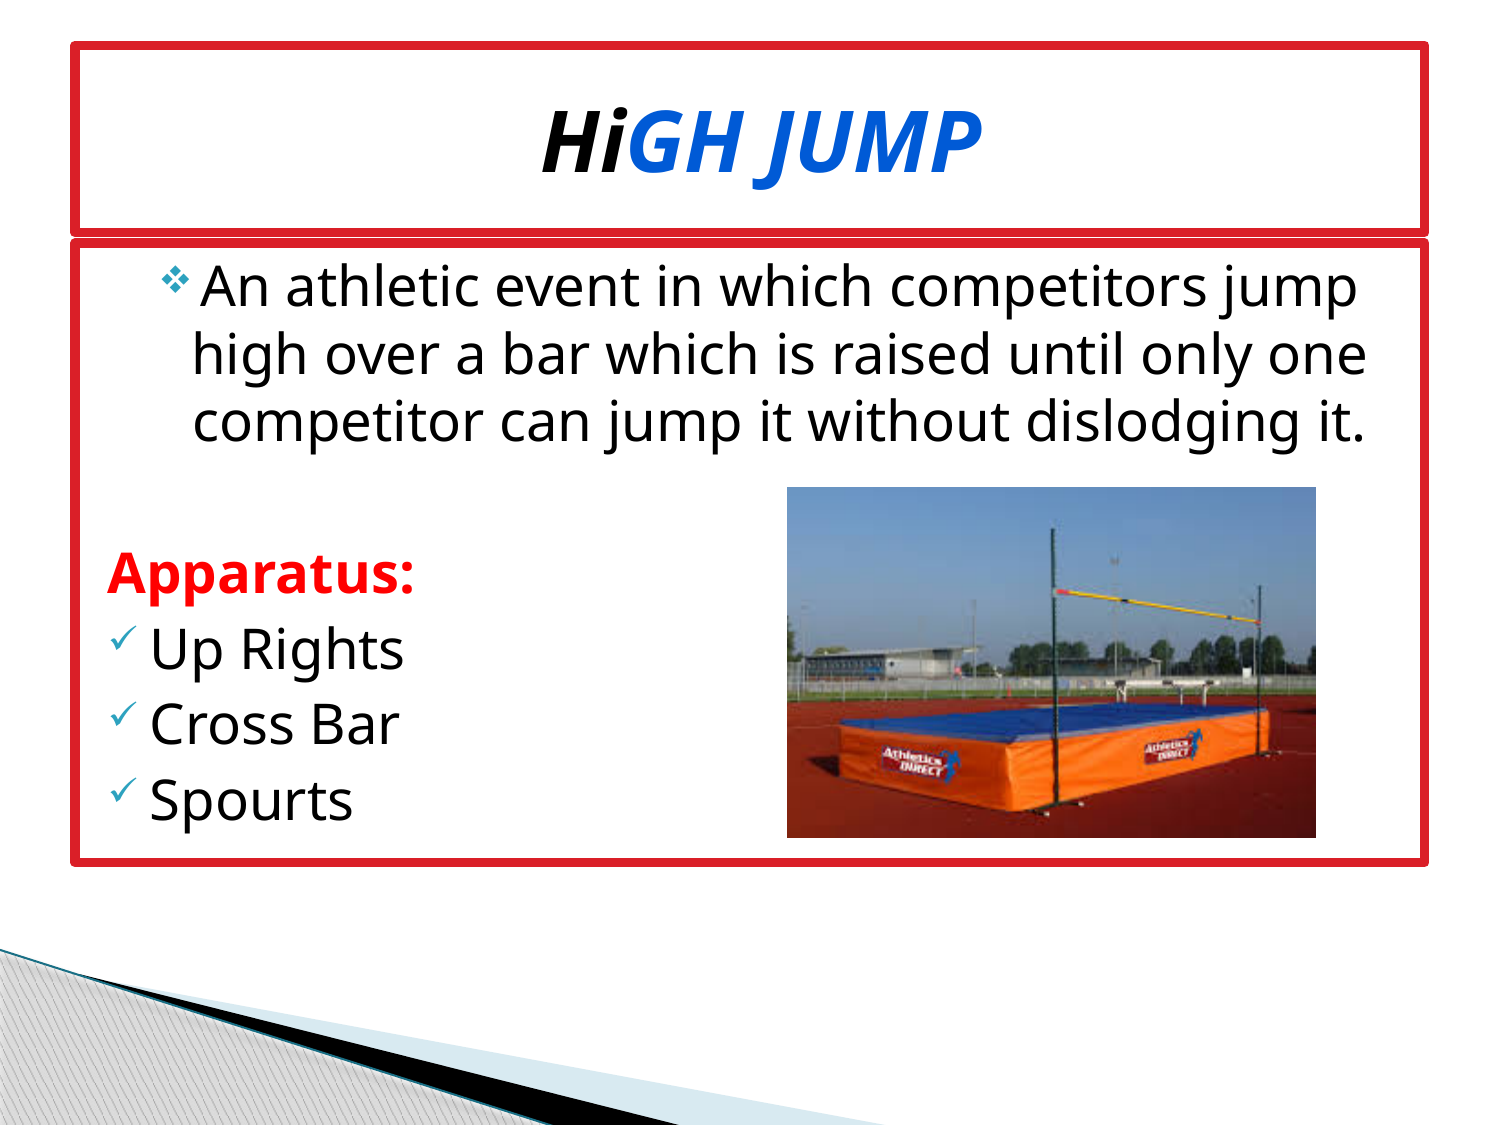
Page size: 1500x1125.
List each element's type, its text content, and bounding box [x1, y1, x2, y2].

picture [787, 487, 1316, 838]
title High Jump [70, 41, 1429, 237]
list An athletic event in which competitors jump high over a bar which is raised until only one competitor can jump it without dislodging it. Apparatus: Up Rights Cross Bar Spourts [70, 238, 1429, 867]
